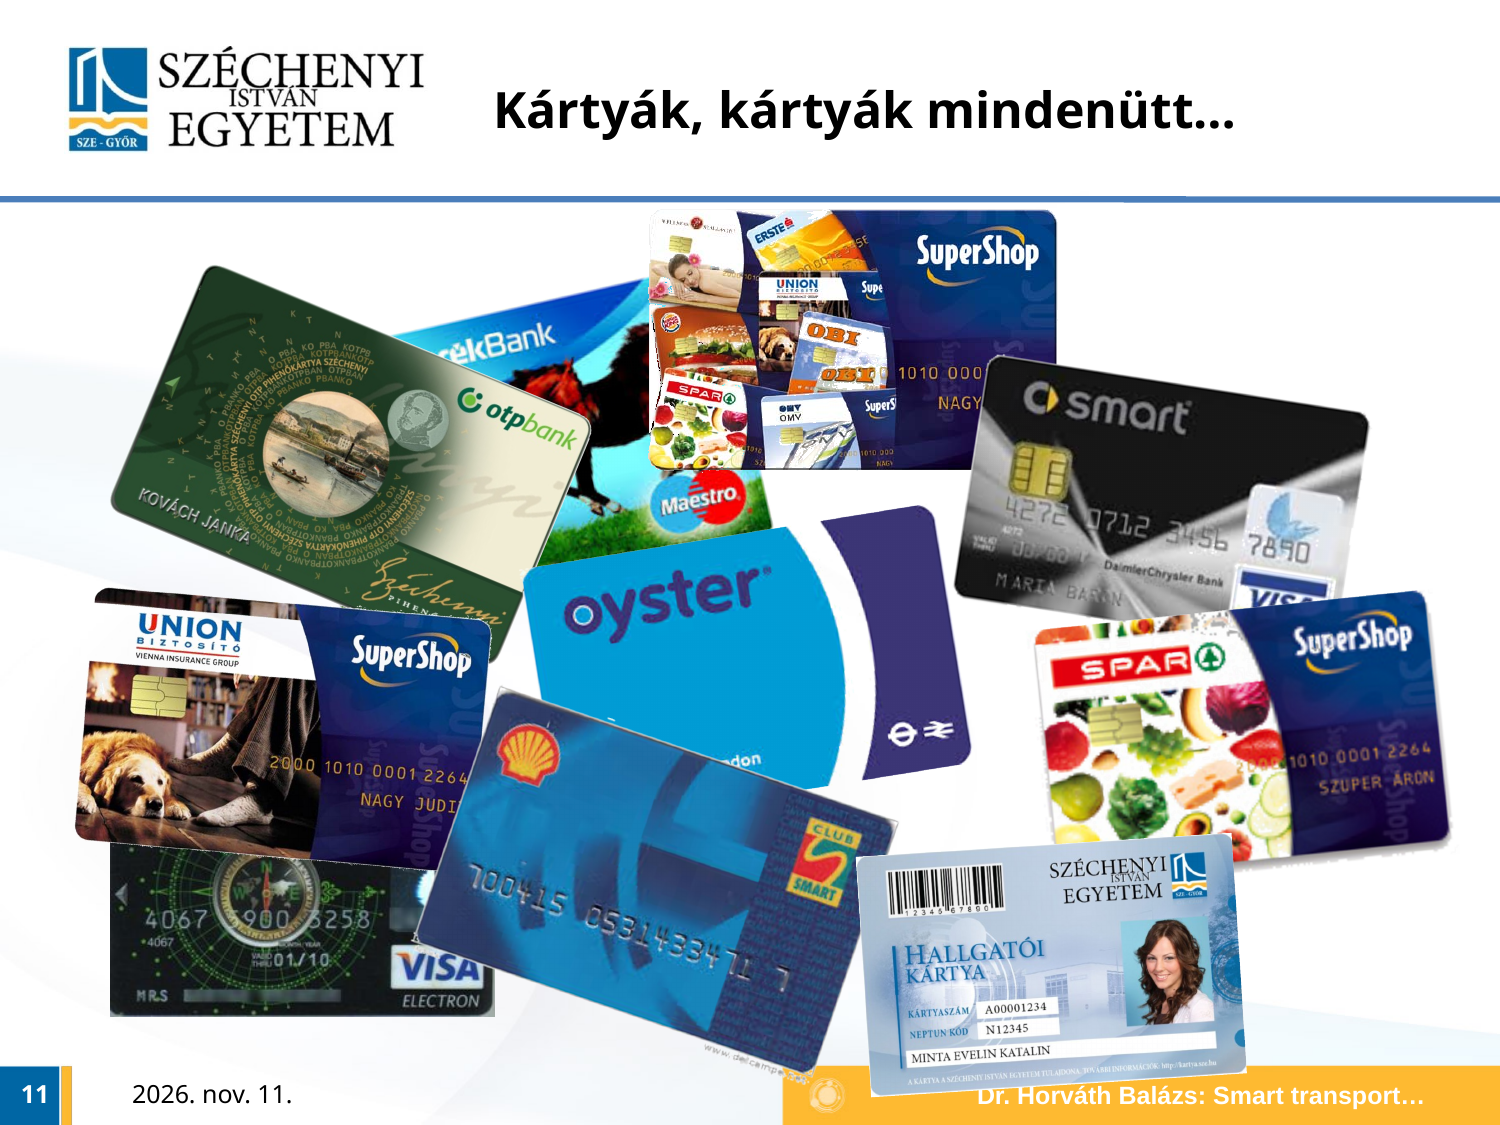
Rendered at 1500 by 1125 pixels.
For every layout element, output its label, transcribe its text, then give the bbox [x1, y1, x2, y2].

slide_number 11 [0, 1065, 71, 1125]
footer Dr. Horváth Balázs: Smart transport… [878, 1065, 1442, 1125]
picture [0, 0, 1500, 1125]
title Kártyák, kártyák mindenütt… [478, 45, 1425, 173]
slide_number 2014. szeptember 10. [117, 1065, 550, 1125]
